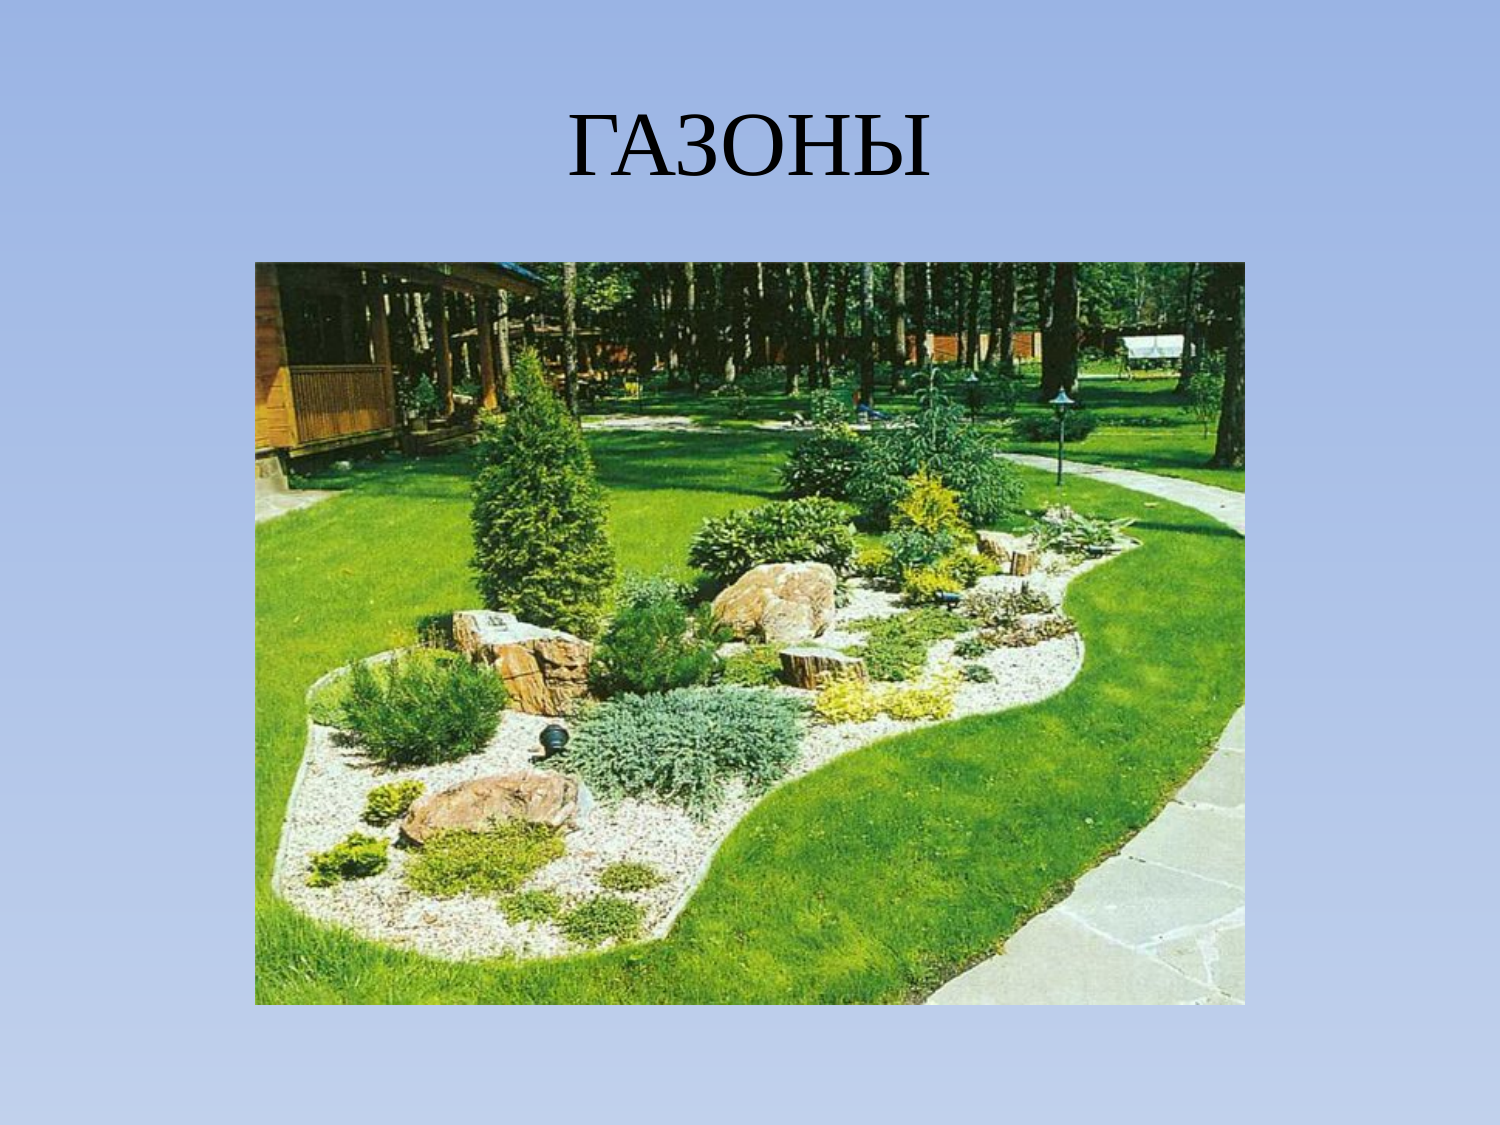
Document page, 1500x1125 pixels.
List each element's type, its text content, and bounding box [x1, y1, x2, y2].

title ГАЗОНЫ [75, 45, 1425, 233]
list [254, 262, 1246, 1006]
